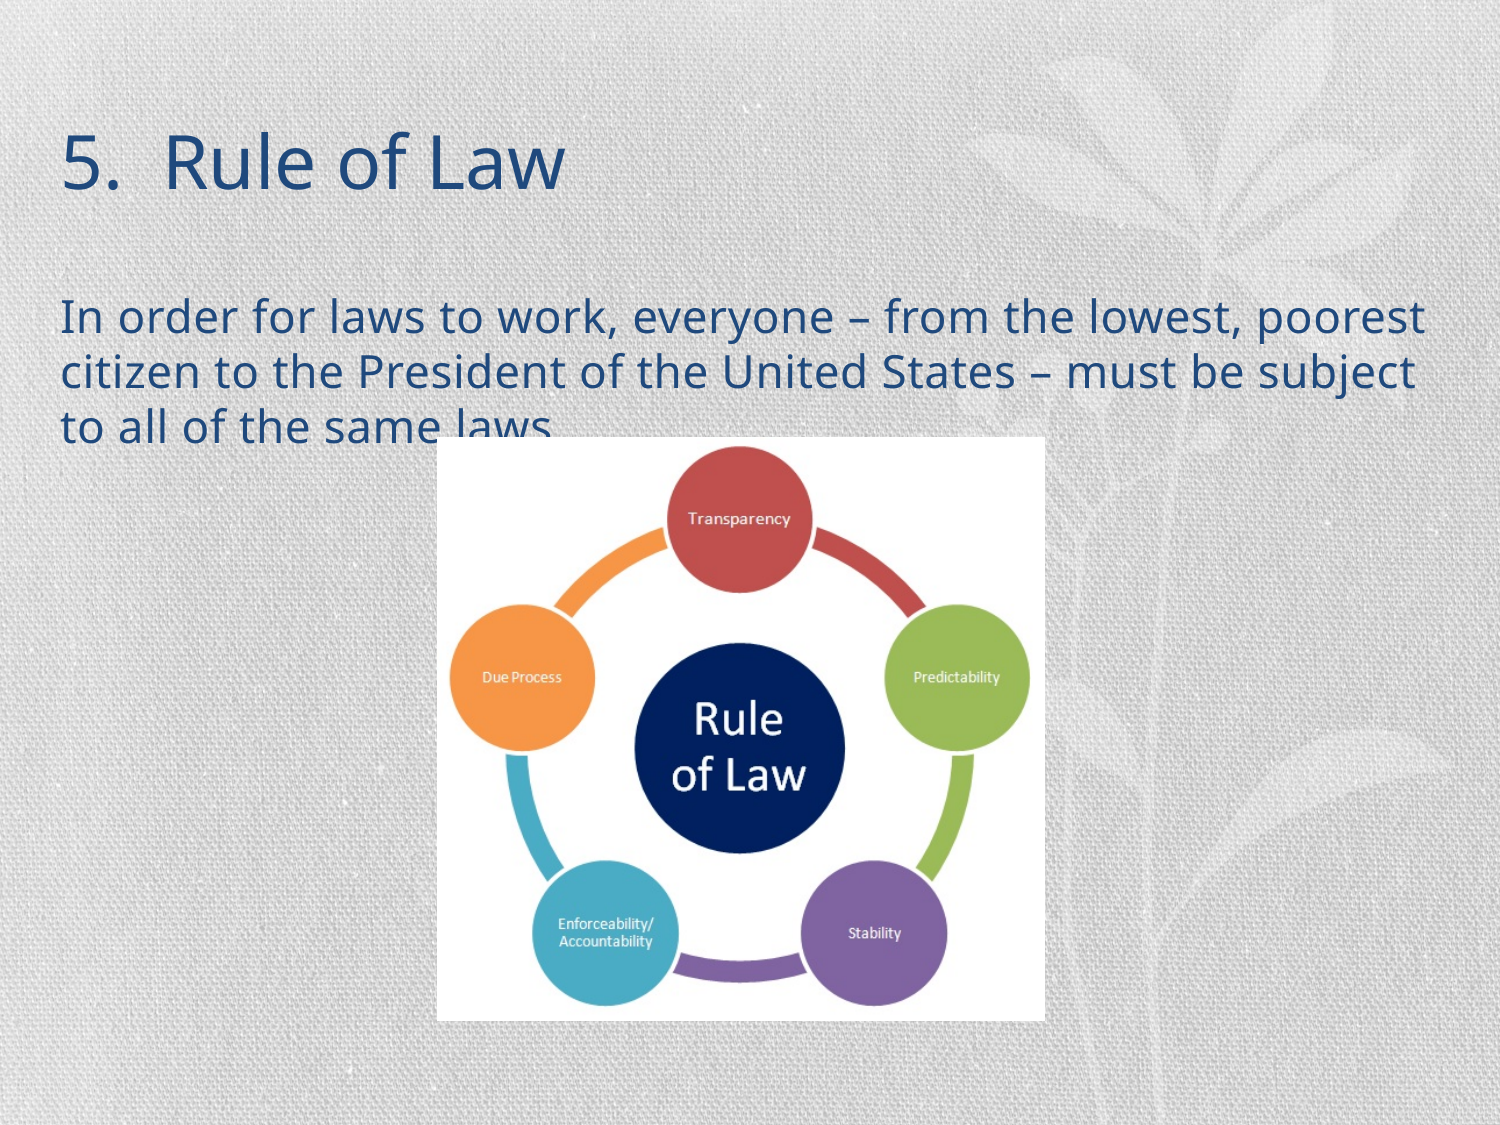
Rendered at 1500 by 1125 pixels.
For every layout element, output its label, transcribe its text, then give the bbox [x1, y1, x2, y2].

picture [437, 437, 1045, 1021]
title 5. Rule of Law [45, 37, 1455, 213]
list In order for laws to work, everyone – from the lowest, poorest citizen to the President of the United States – must be subject to all of the same laws. [45, 213, 1455, 1023]
